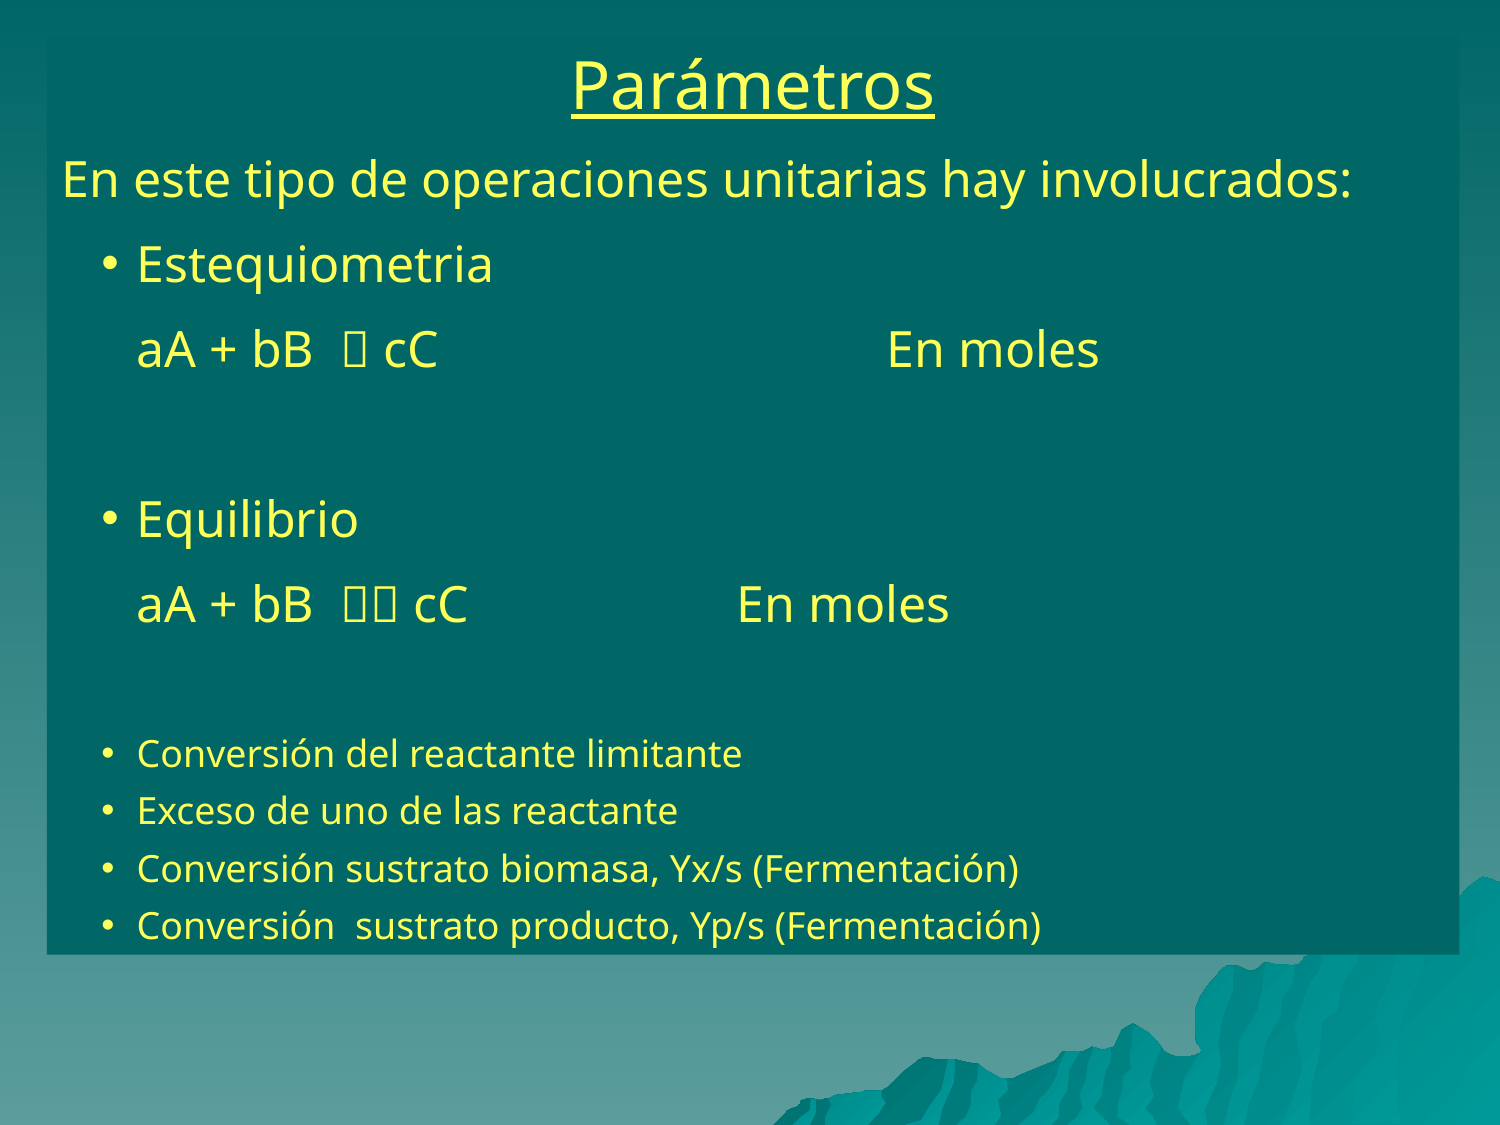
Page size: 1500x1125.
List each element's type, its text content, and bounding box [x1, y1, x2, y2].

text_box Parámetros En este tipo de operaciones unitarias hay involucrados: Estequiometria aA + bB  cC En moles Equilibrio aA + bB  cC En moles Conversión del reactante limitante Exceso de uno de las reactante Conversión sustrato biomasa, Yx/s (Fermentación) Conversión sustrato producto, Yp/s (Fermentación) [46, 35, 1460, 955]
